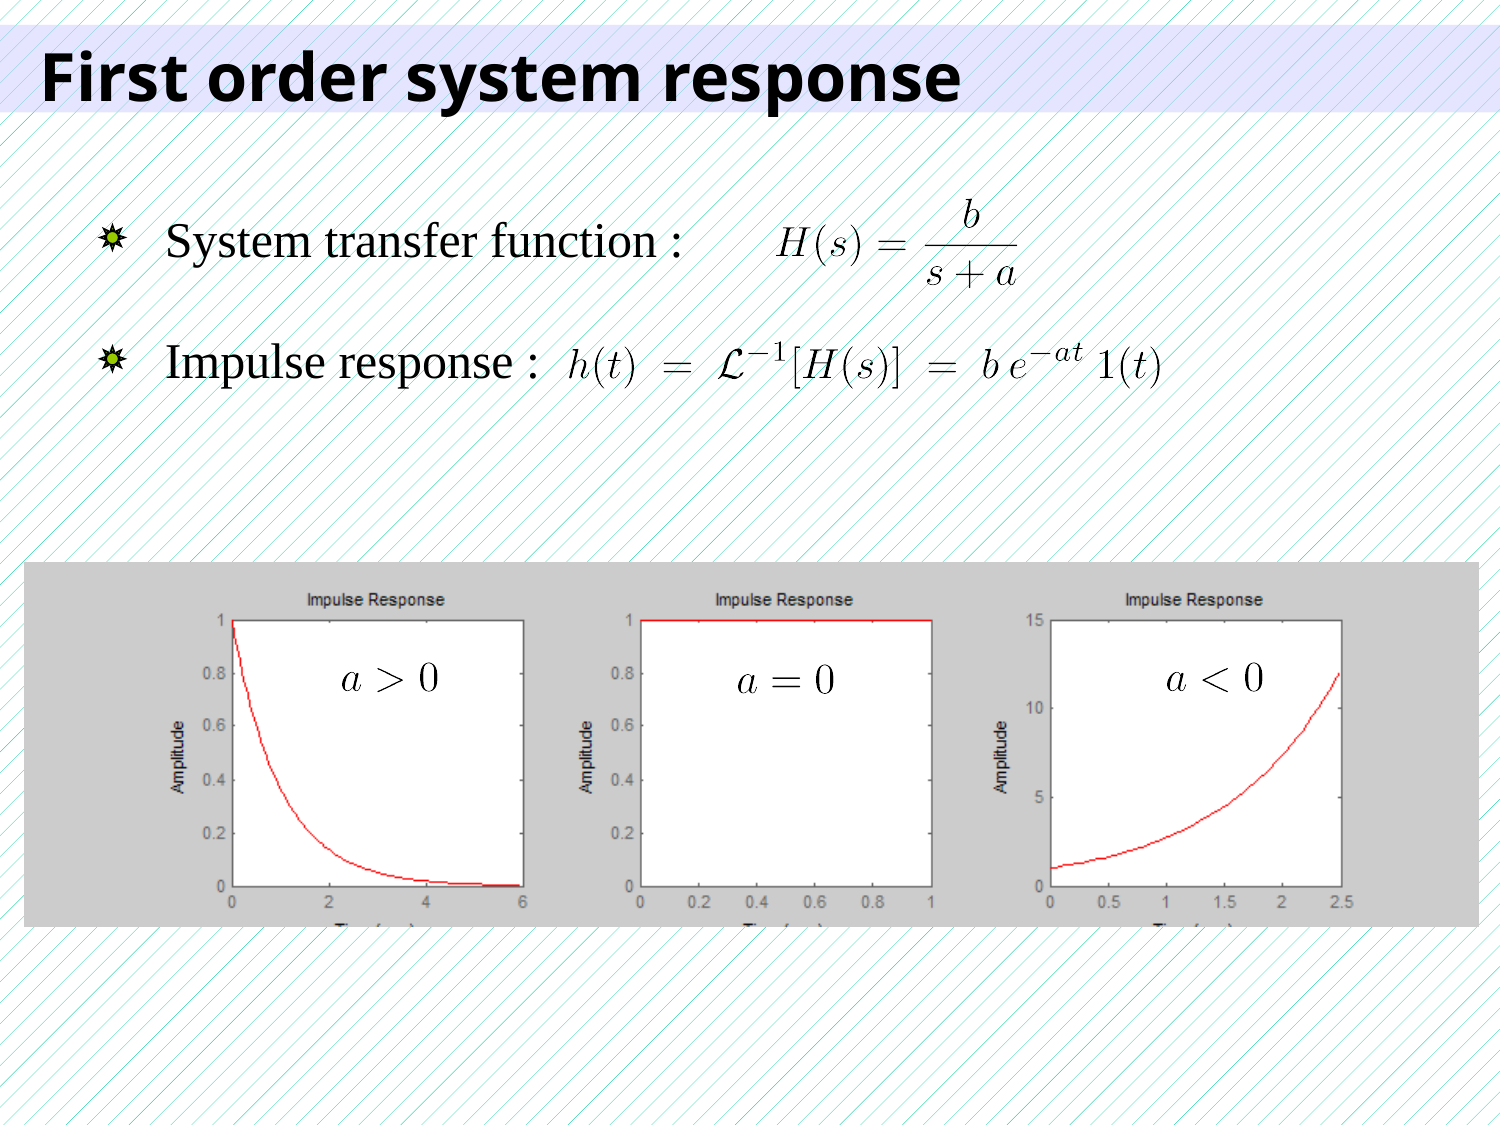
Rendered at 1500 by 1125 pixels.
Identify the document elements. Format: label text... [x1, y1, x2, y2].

picture [24, 562, 1479, 927]
text_box [99, 346, 125, 372]
text_box [99, 224, 125, 250]
title First order system response [24, 24, 1476, 126]
picture [566, 337, 1163, 392]
text_box Impulse response : [150, 321, 1300, 397]
picture [774, 195, 1022, 292]
text_box System transfer function : [1025, 199, 1300, 275]
text_box System transfer function : [150, 199, 769, 275]
